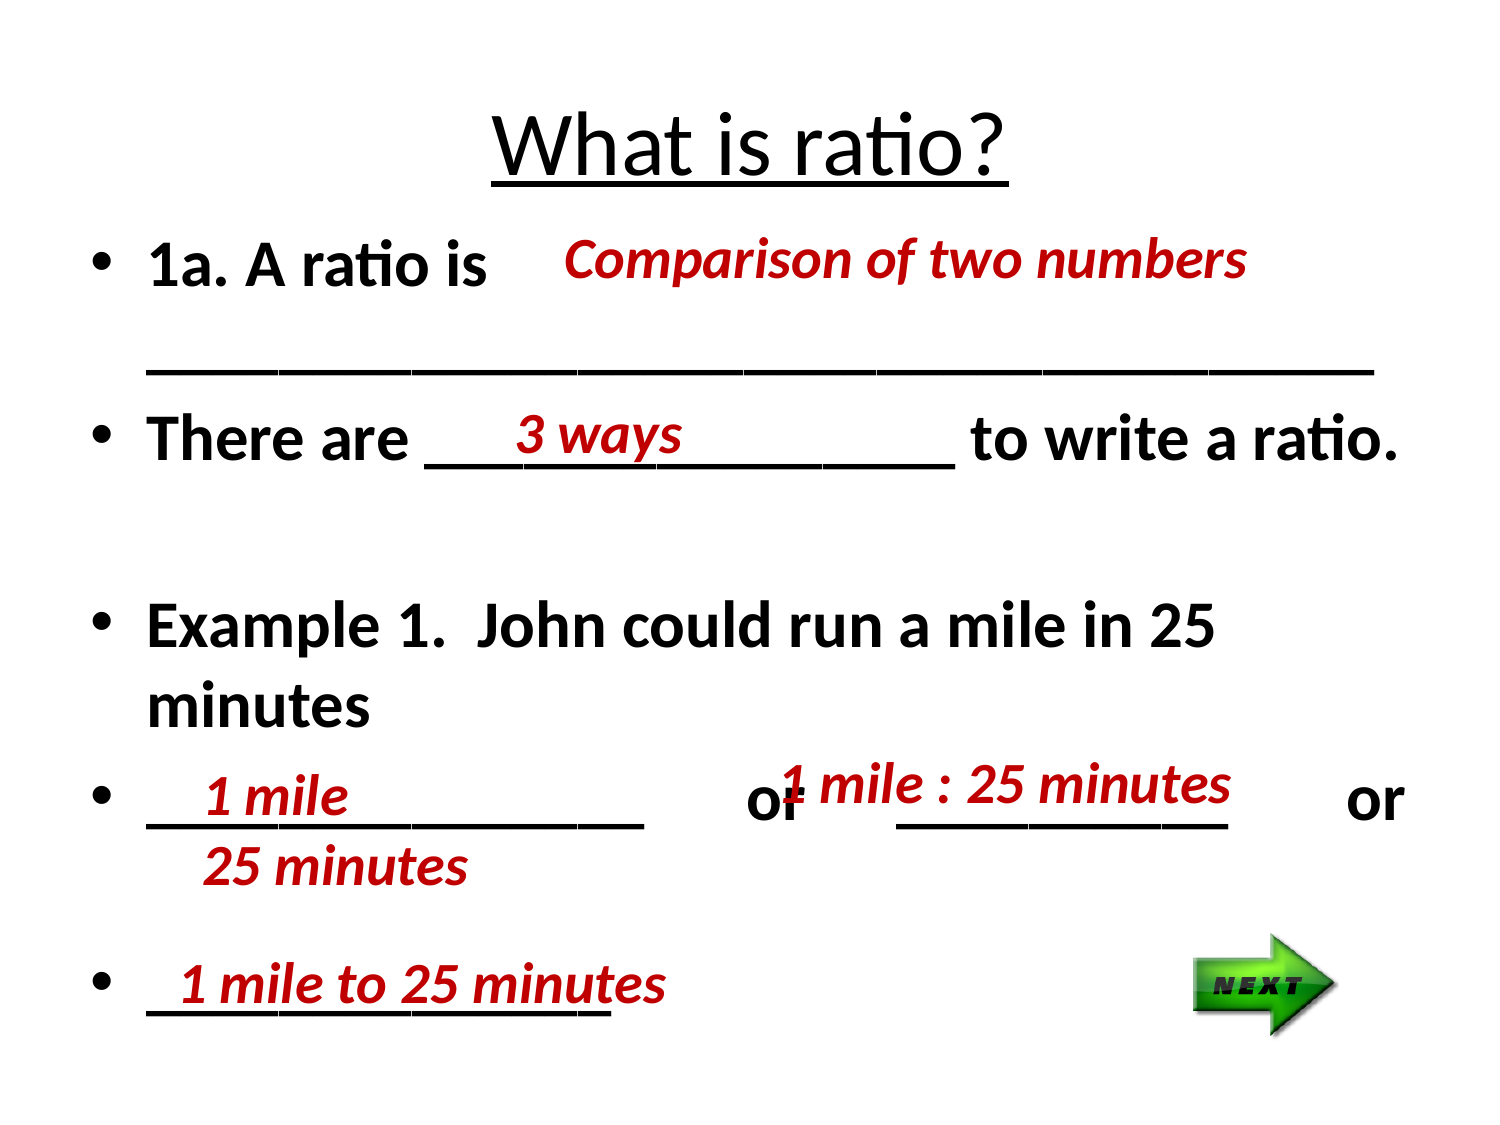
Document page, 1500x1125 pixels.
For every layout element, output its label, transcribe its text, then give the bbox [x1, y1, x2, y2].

title What is ratio? [75, 45, 1425, 212]
list 1a. A ratio is _____________________________________ There are ________________ to write a ratio. Example 1. John could run a mile in 25 minutes _______________ or __________ or ______________ [75, 212, 1425, 1075]
text_box 1 mile : 25 minutes [762, 737, 1288, 823]
text_box 3 ways [500, 387, 1000, 473]
text_box Comparison of two numbers [549, 212, 1300, 298]
picture [1187, 912, 1340, 1065]
text_box 1 mile to 25 minutes [162, 937, 988, 1023]
text_box 1 mile 25 minutes [187, 749, 663, 905]
